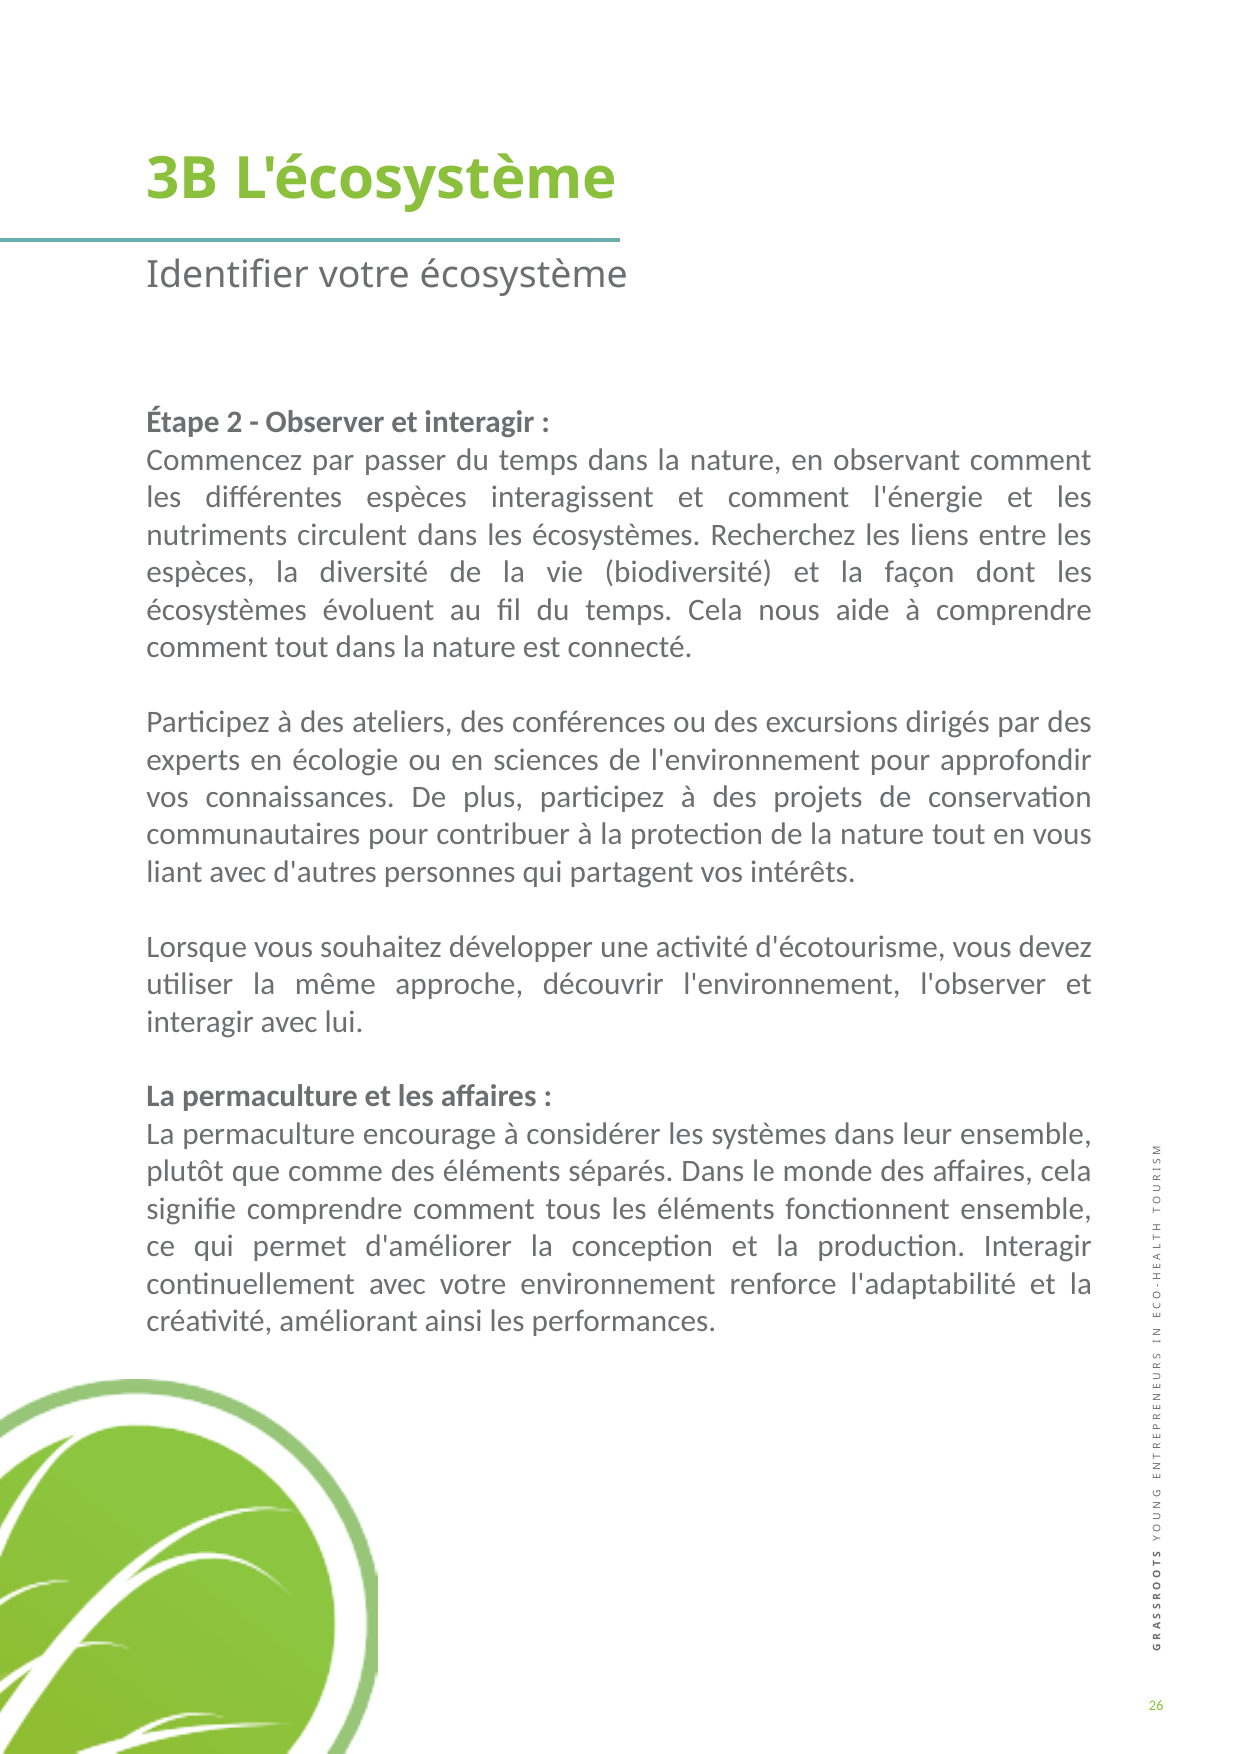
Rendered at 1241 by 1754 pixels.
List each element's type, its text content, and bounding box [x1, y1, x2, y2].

text_box [320, 615, 351, 664]
slide_number 26 [1125, 1666, 1187, 1743]
list Identifier votre écosystème [131, 242, 1109, 371]
list Étape 2 - Observer et interagir : Commencez par passer du temps dans la nature, en observant comment les différentes espèces interagissent et comment l'énergie et les nutriments circulent dans les écosystèmes. Recherchez les liens entre les espèces, la diversité de la vie (biodiversité) et la façon dont les écosystèmes évoluent au fil du temps. Cela nous aide à comprendre comment tout dans la nature est connecté. Participez à des ateliers, des conférences ou des excursions dirigés par des experts en écologie ou en sciences de l'environnement pour approfondir vos connaissances. De plus, participez à des projets de conservation communautaires pour contribuer à la protection de la nature tout en vous liant avec d'autres personnes qui partagent vos intérêts. Lorsque vous souhaitez développer une activité d'écotourisme, vous devez utiliser la même approche, découvrir l'environnement, l'observer et interagir avec lui. La permaculture et les affaires : La permaculture encourage à considérer les systèmes dans leur ensemble, plutôt que comme des éléments séparés. Dans le monde des affaires, cela signifie comprendre comment tous les éléments fonctionnent ensemble, ce qui permet d'améliorer la conception et la production. Interagir continuellement avec votre environnement renforce l'adaptabilité et la créativité, améliorant ainsi les performances. [131, 394, 1109, 1609]
list 3B L'écosystème [131, 132, 1109, 242]
